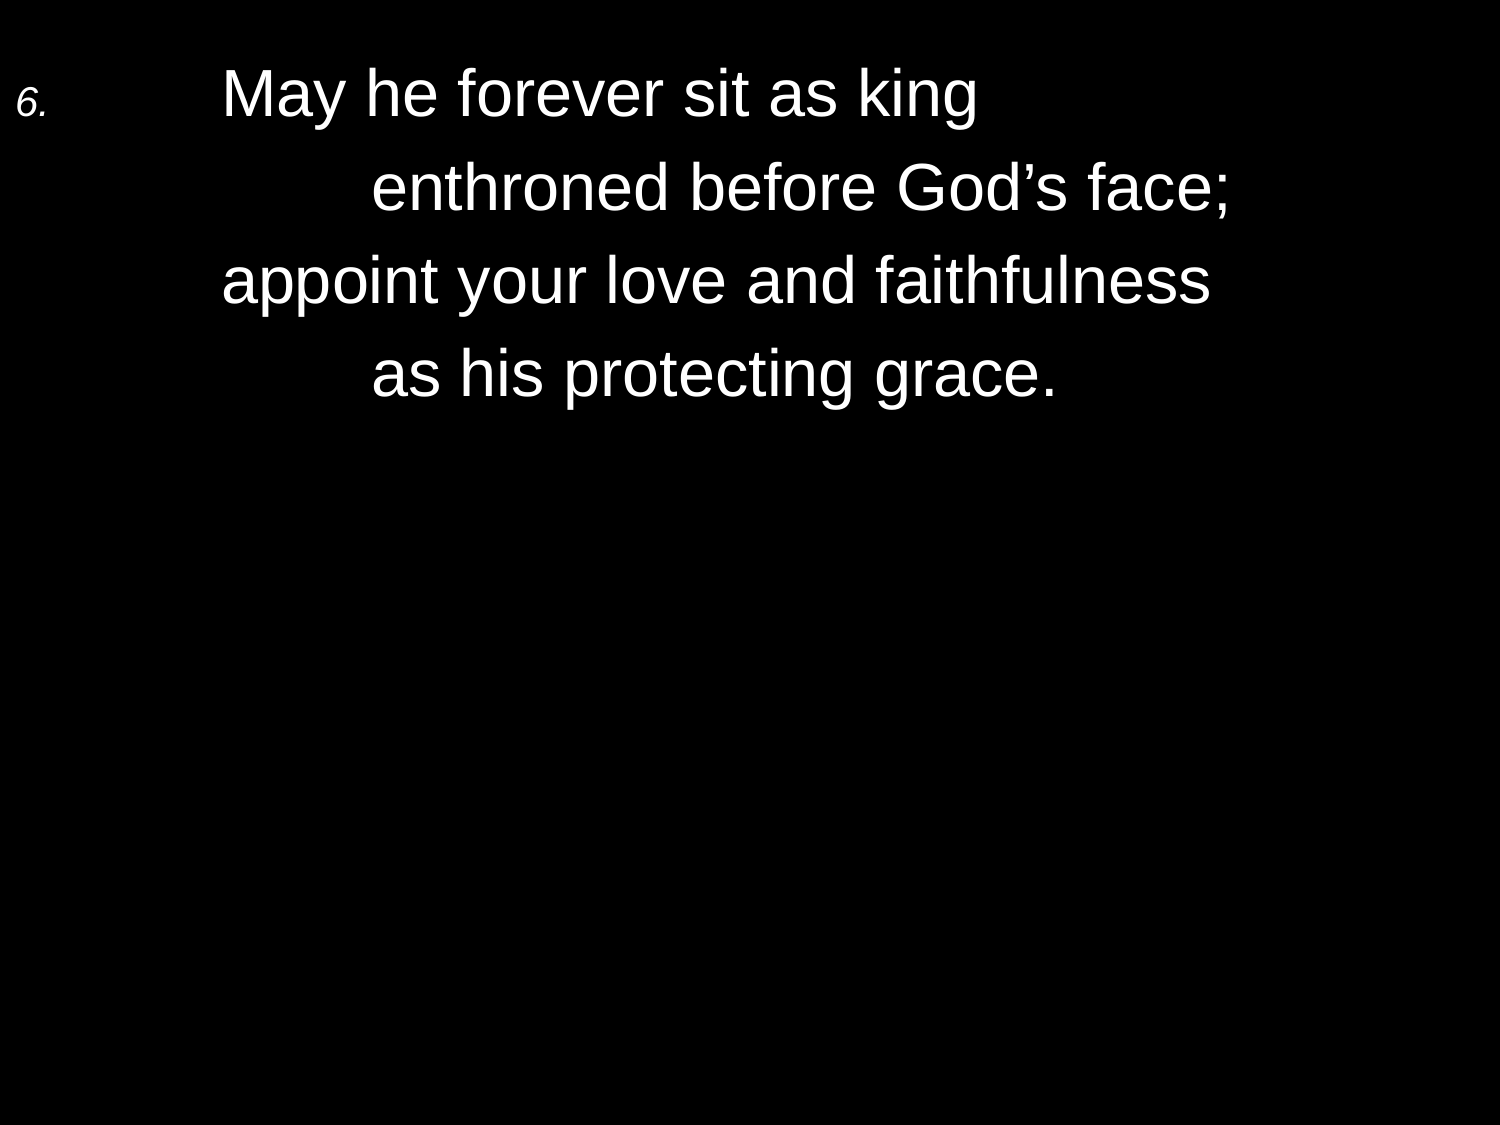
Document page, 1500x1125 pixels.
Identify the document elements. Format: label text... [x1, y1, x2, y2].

list 6. May he forever sit as king enthroned before God’s face; appoint your love and faithfulness as his protecting grace. [0, 42, 1500, 1047]
